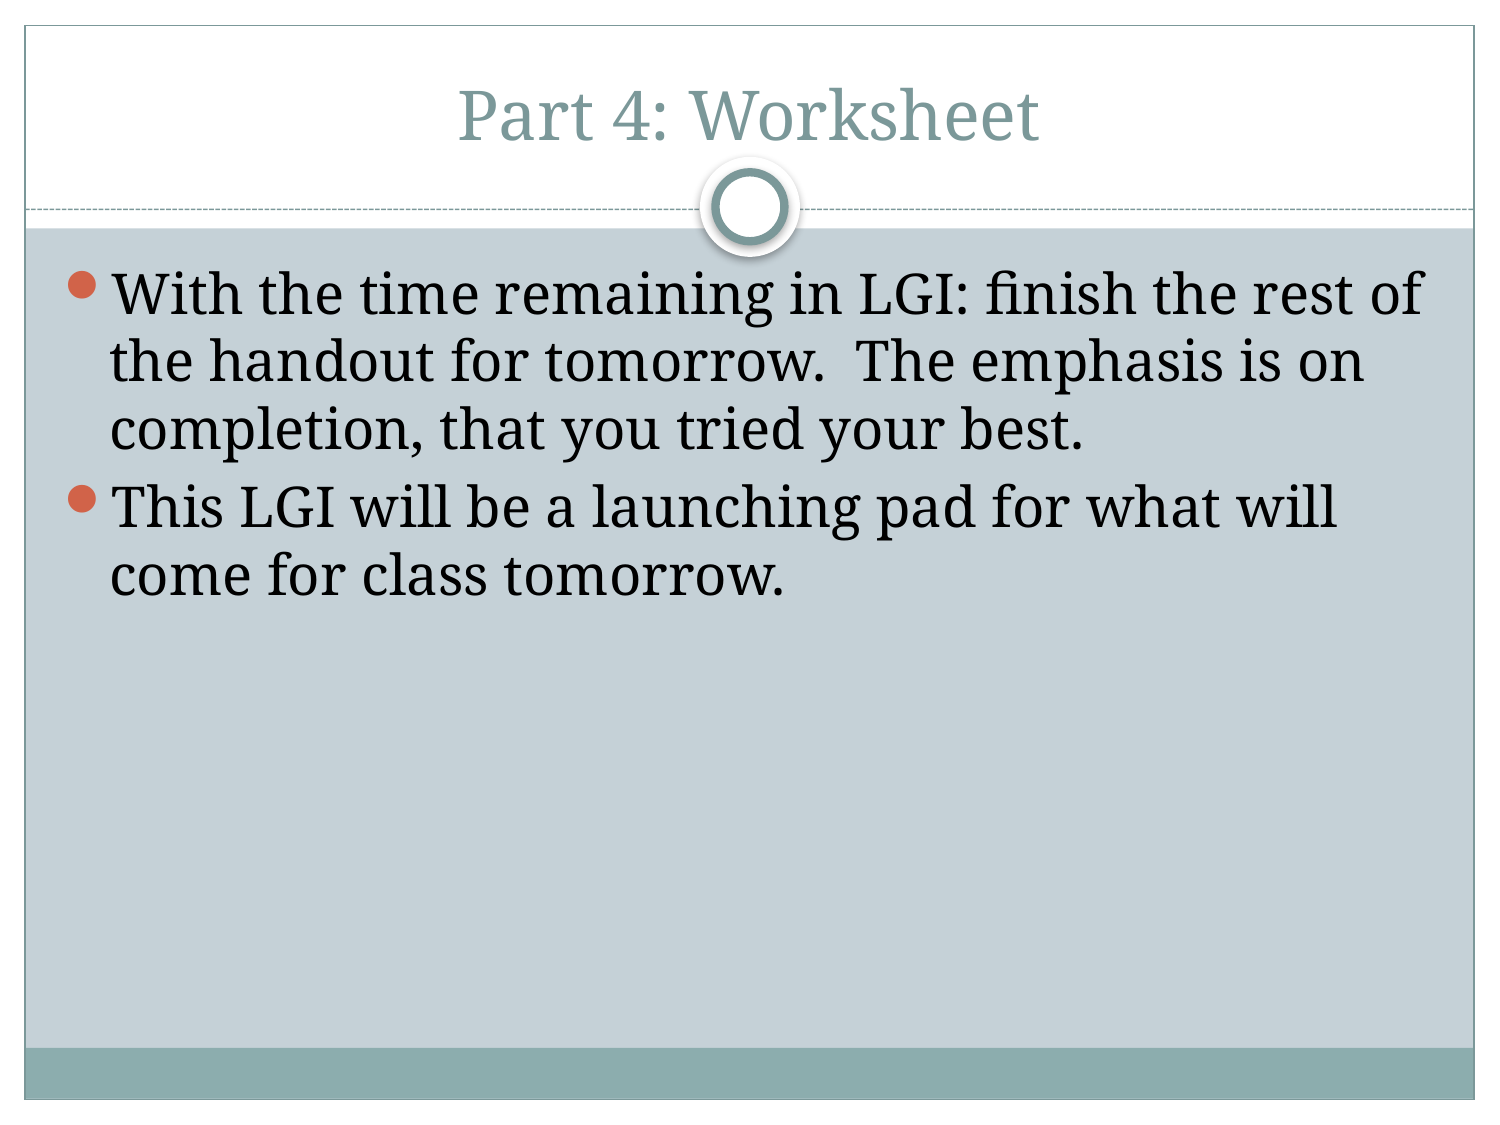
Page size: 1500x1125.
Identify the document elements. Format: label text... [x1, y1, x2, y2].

title Part 4: Worksheet [49, 37, 1450, 162]
list With the time remaining in LGI: finish the rest of the handout for tomorrow. The emphasis is on completion, that you tried your best. This LGI will be a launching pad for what will come for class tomorrow. [49, 250, 1445, 1001]
